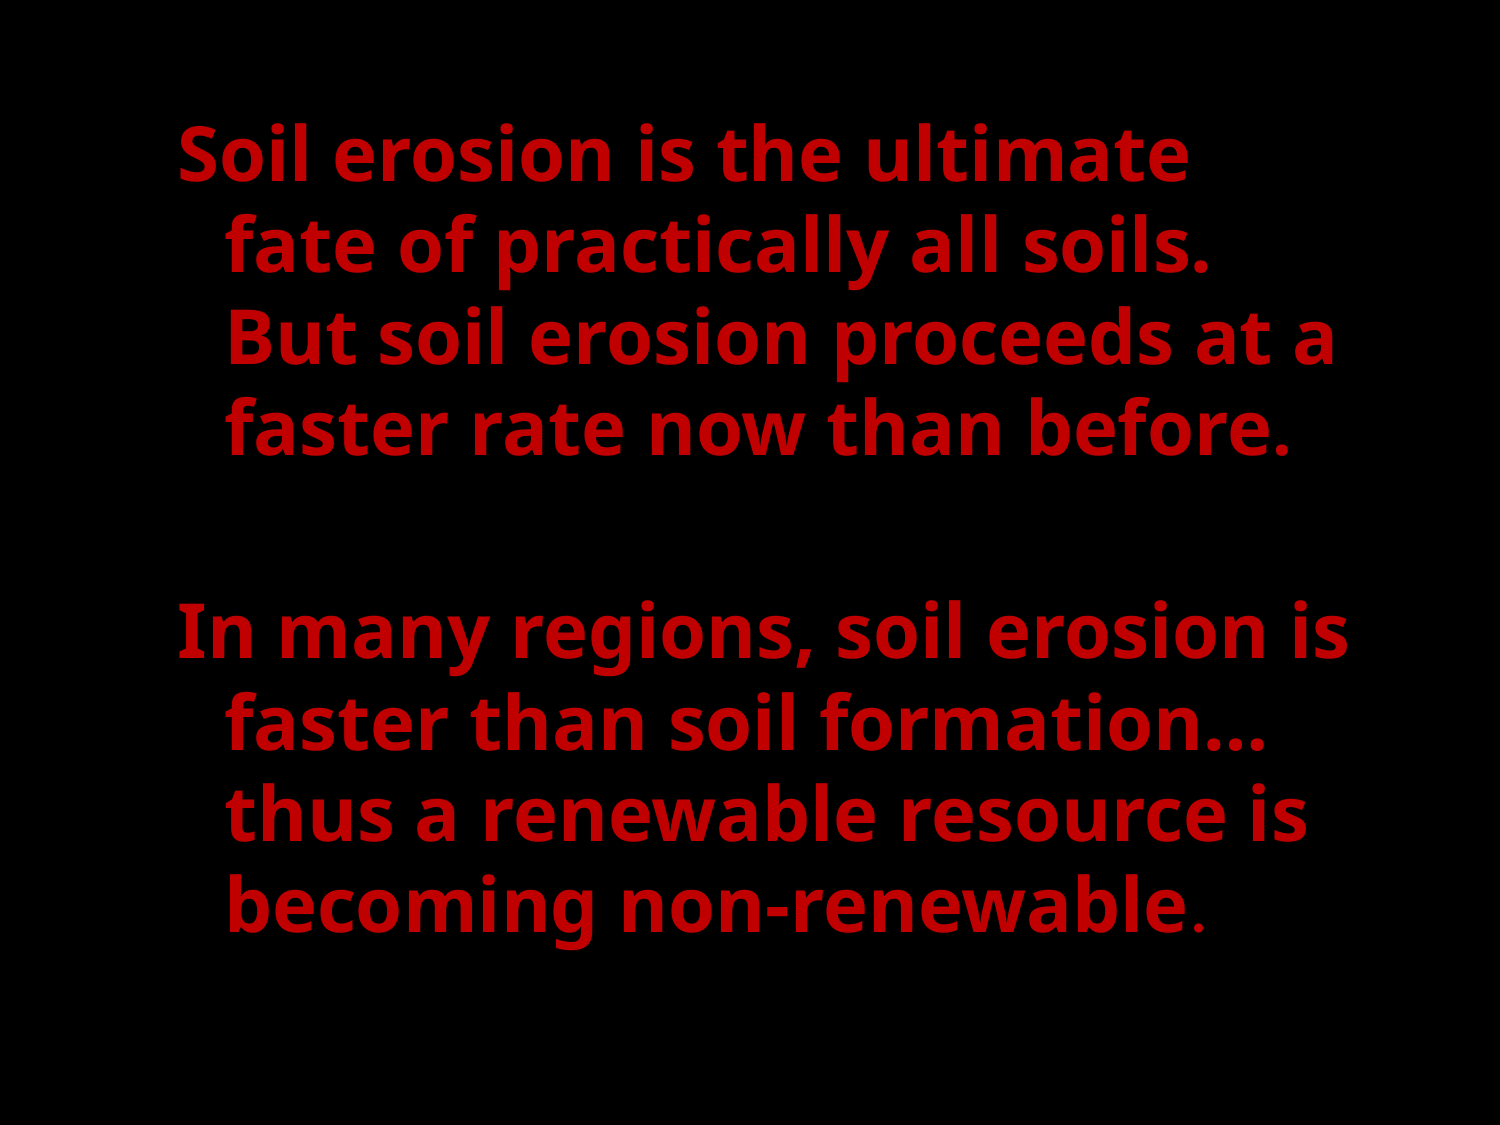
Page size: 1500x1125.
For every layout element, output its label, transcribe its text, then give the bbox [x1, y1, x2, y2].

list Soil erosion is the ultimate fate of practically all soils. But soil erosion proceeds at a faster rate now than before. In many regions, soil erosion is faster than soil formation… thus a renewable resource is becoming non-renewable. [162, 0, 1375, 1125]
